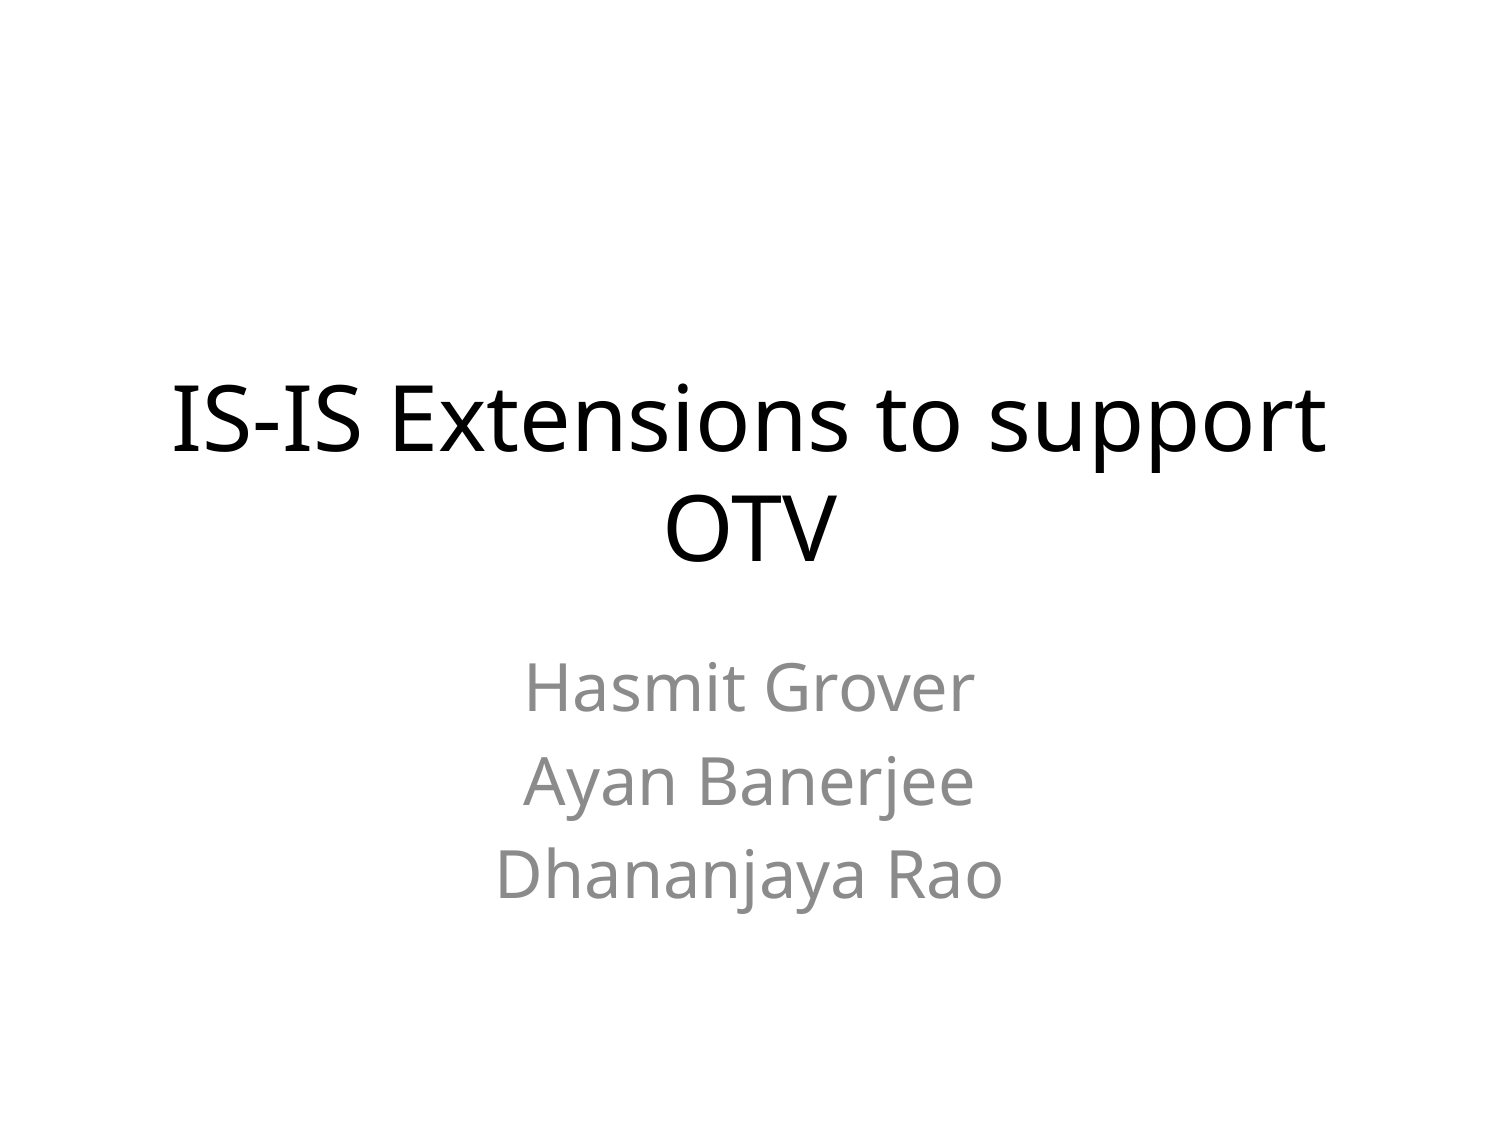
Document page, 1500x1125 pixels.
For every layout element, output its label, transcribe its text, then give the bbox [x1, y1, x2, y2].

title IS-IS Extensions to support OTV [112, 349, 1388, 591]
subtitle Hasmit Grover Ayan Banerjee Dhananjaya Rao [225, 637, 1275, 925]
